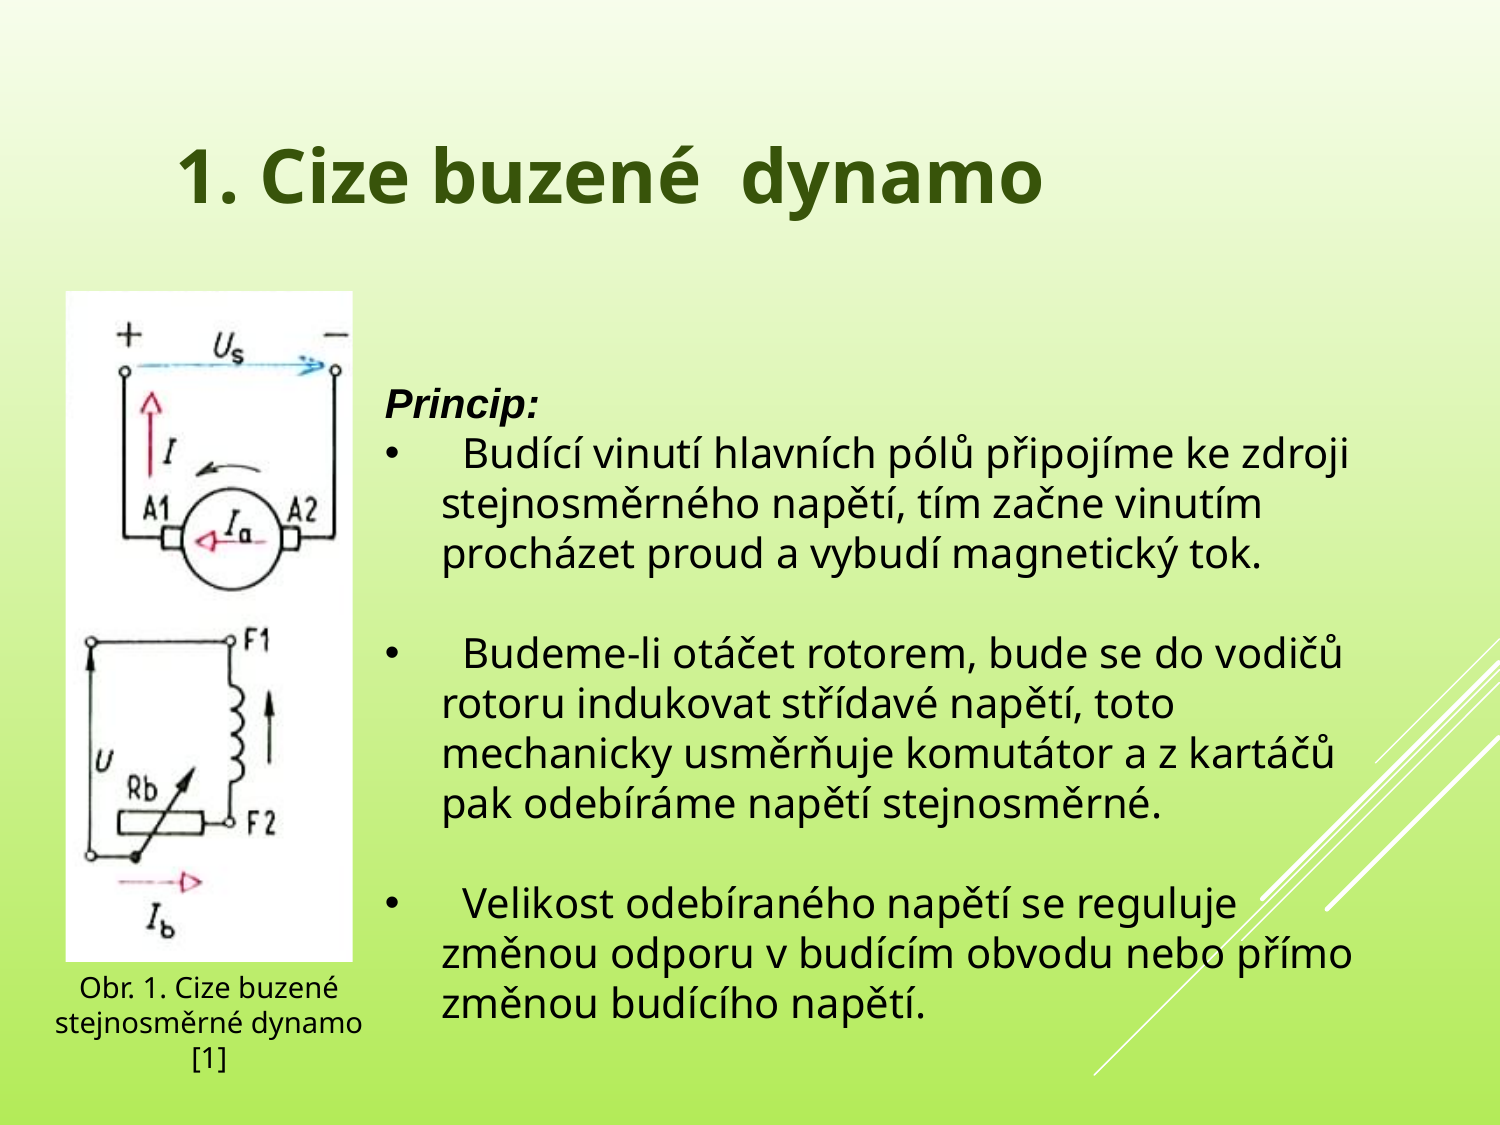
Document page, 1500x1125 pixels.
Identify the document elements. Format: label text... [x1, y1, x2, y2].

text_box 1. Cize buzené dynamo [65, 121, 1157, 227]
picture [65, 291, 354, 963]
text_box Obr. 1. Cize buzené stejnosměrné dynamo [1] [39, 961, 380, 1082]
text_box Princip: Budící vinutí hlavních pólů připojíme ke zdroji stejnosměrného napětí‚ tím začne vinutím procházet proud a vybudí magnetický tok. Budeme-li otáčet rotorem‚ bude se do vodičů rotoru indukovat střídavé napětí‚ toto mechanicky usměrňuje komutátor a z kartáčů pak odebíráme napětí stejnosměrné. Velikost odebíraného napětí se reguluje změnou odporu v budícím obvodu nebo přímo změnou budícího napětí. [370, 369, 1401, 1125]
